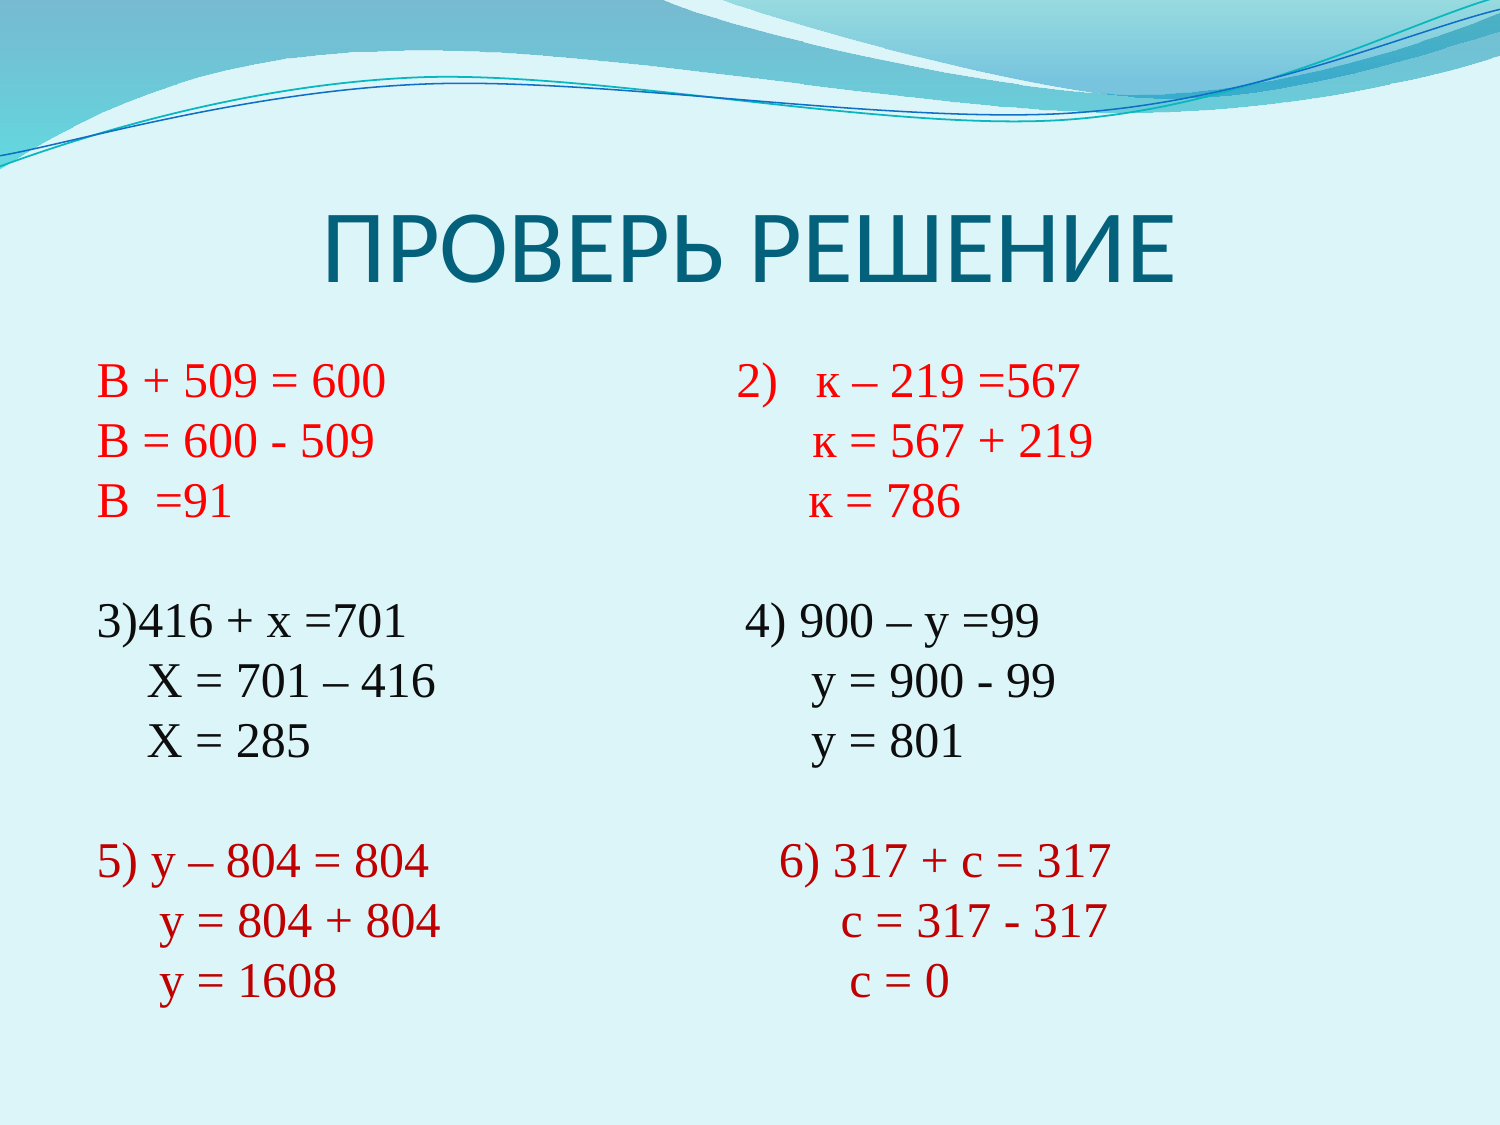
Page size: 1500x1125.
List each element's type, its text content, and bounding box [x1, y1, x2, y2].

title ПРОВЕРЬ РЕШЕНИЕ [75, 115, 1425, 303]
text_box В + 509 = 600 2) к – 219 =567 В = 600 - 509 к = 567 + 219 В =91 к = 786 3)416 + х =701 4) 900 – у =99 Х = 701 – 416 у = 900 - 99 Х = 285 у = 801 5) у – 804 = 804 6) 317 + с = 317 у = 804 + 804 с = 317 - 317 у = 1608 с = 0 [81, 339, 1430, 1015]
